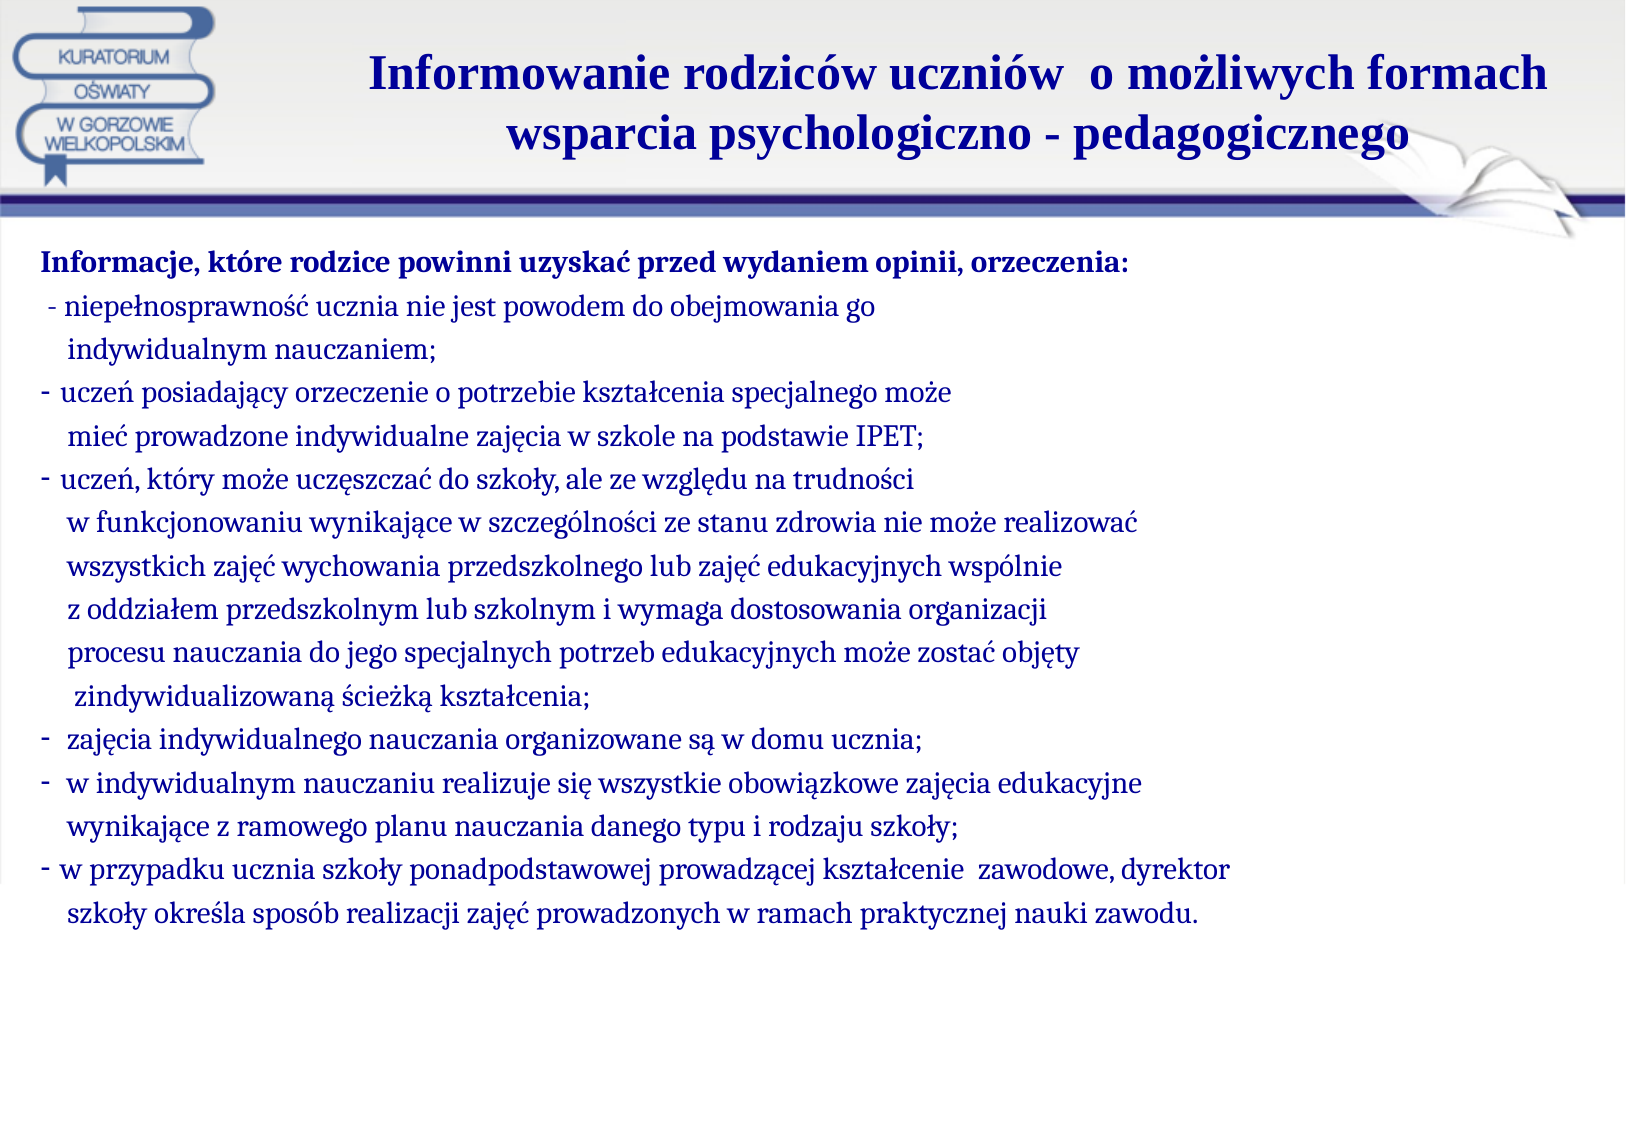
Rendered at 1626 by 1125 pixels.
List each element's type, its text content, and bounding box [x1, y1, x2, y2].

picture [0, 0, 1626, 1125]
list Informacje, które rodzice powinni uzyskać przed wydaniem opinii, orzeczenia: - niepełnosprawność ucznia nie jest powodem do obejmowania go indywidualnym nauczaniem; uczeń posiadający orzeczenie o potrzebie kształcenia specjalnego może mieć prowadzone indywidualne zajęcia w szkole na podstawie IPET; uczeń, który może uczęszczać do szkoły, ale ze względu na trudności w funkcjonowaniu wynikające w szczególności ze stanu zdrowia nie może realizować wszystkich zajęć wychowania przedszkolnego lub zajęć edukacyjnych wspólnie z oddziałem przedszkolnym lub szkolnym i wymaga dostosowania organizacji procesu nauczania do jego specjalnych potrzeb edukacyjnych może zostać objęty zindywidualizowaną ścieżką kształcenia; zajęcia indywidualnego nauczania organizowane są w domu ucznia; w indywidualnym nauczaniu realizuje się wszystkie obowiązkowe zajęcia edukacyjne wynikające z ramowego planu nauczania danego typu i rodzaju szkoły; w przypadku ucznia szkoły ponadpodstawowej prowadzącej kształcenie zawodowe, dyrektor szkoły określa sposób realizacji zajęć prowadzonych w ramach praktycznej nauki zawodu. [25, 234, 1600, 938]
title Informowanie rodziców uczniów o możliwych formach wsparcia psychologiczno - pedagogicznego [317, 23, 1600, 176]
